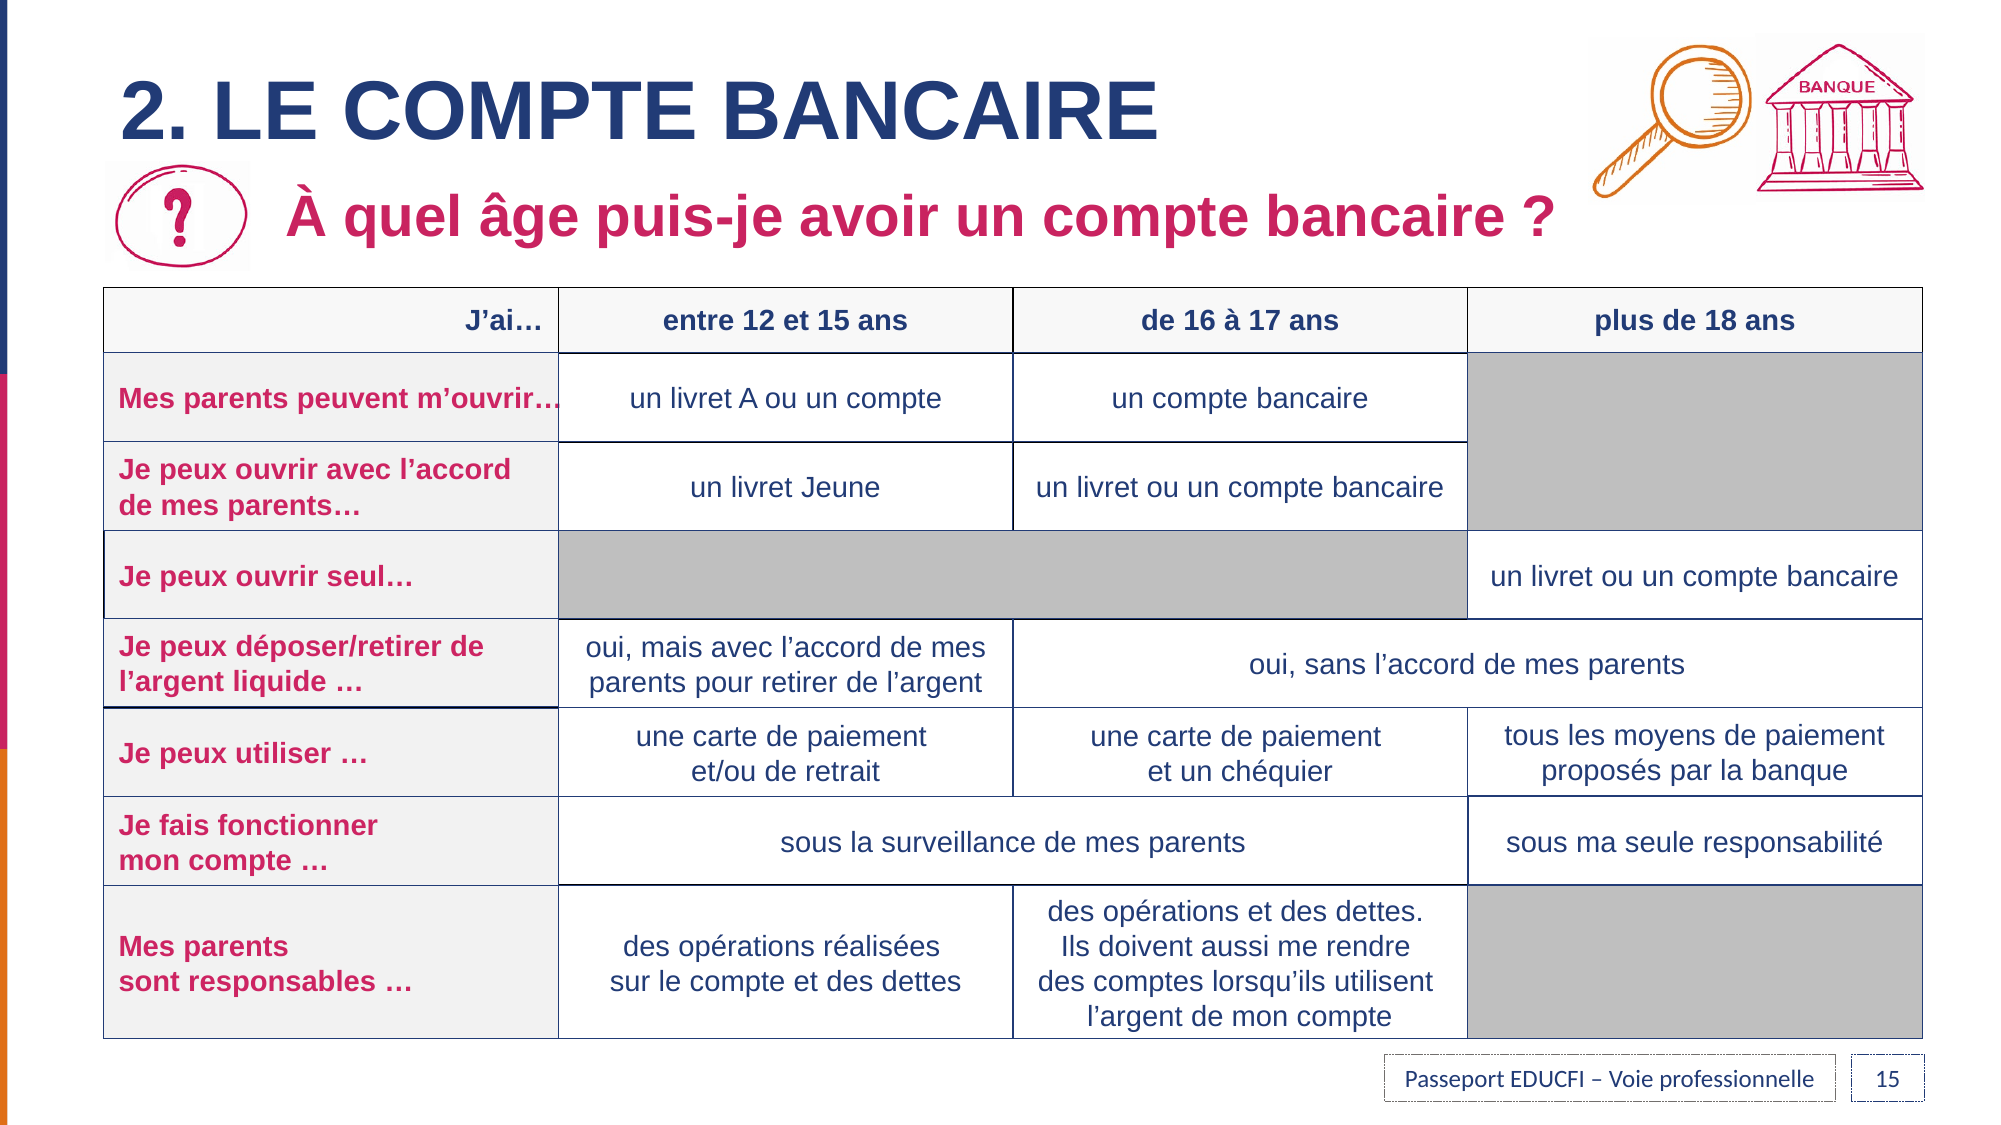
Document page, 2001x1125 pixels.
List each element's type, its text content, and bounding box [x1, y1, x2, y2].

text_box des opérations et des dettes. Ils doivent aussi me rendre des comptes lorsqu’ils utilisent l’argent de mon compte [1012, 885, 1467, 1039]
text_box À quel âge puis-je avoir un compte bancaire ? [261, 170, 1600, 256]
text_box Mes parents peuvent m’ouvrir… [103, 352, 558, 441]
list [1755, 32, 1925, 202]
text_box sous la surveillance de mes parents [558, 796, 1467, 885]
footer Passeport EDUCFI – Voie professionnelle [1384, 1054, 1836, 1102]
text_box [1467, 885, 1923, 1039]
picture [0, 0, 8, 1125]
text_box un compte bancaire [1012, 352, 1467, 441]
text_box des opérations réalisées sur le compte et des dettes [558, 885, 1012, 1039]
text_box tous les moyens de paiement proposés par la banque [1467, 707, 1923, 796]
table_header de 16 à 17 ans [1014, 288, 1467, 352]
text_box oui, mais avec l’accord de mes parents pour retirer de l’argent [558, 619, 1012, 707]
text_box un livret ou un compte bancaire [1012, 441, 1467, 530]
table_header entre 12 et 15 ans [559, 288, 1012, 352]
text_box Mes parents sont responsables … [103, 885, 558, 1039]
text_box Je fais fonctionner mon compte … [103, 796, 558, 885]
table_header J’ai… [104, 288, 558, 352]
text_box un livret ou un compte bancaire [1468, 531, 1923, 618]
picture [105, 161, 251, 271]
slide_number 15 [1851, 1054, 1925, 1102]
text_box un livret A ou un compte [558, 352, 1012, 441]
text_box [558, 530, 1468, 619]
text_box une carte de paiement et/ou de retrait [558, 707, 1012, 796]
text_box Je peux déposer/retirer de l’argent liquide … [103, 618, 558, 707]
title 2. LE COMPTE BANCAIRE [105, 59, 1588, 166]
text_box [1467, 352, 1923, 531]
text_box un livret Jeune [558, 441, 1012, 530]
text_box sous ma seule responsabilité [1467, 796, 1923, 885]
text_box Je peux ouvrir avec l’accord de mes parents… [103, 441, 558, 531]
table_header plus de 18 ans [1468, 288, 1922, 352]
text_box oui, sans l’accord de mes parents [1012, 618, 1923, 707]
text_box Je peux ouvrir seul… [104, 530, 558, 618]
text_box une carte de paiement et un chéquier [1012, 707, 1467, 796]
picture [1588, 37, 1756, 205]
text_box Je peux utiliser … [103, 708, 558, 796]
